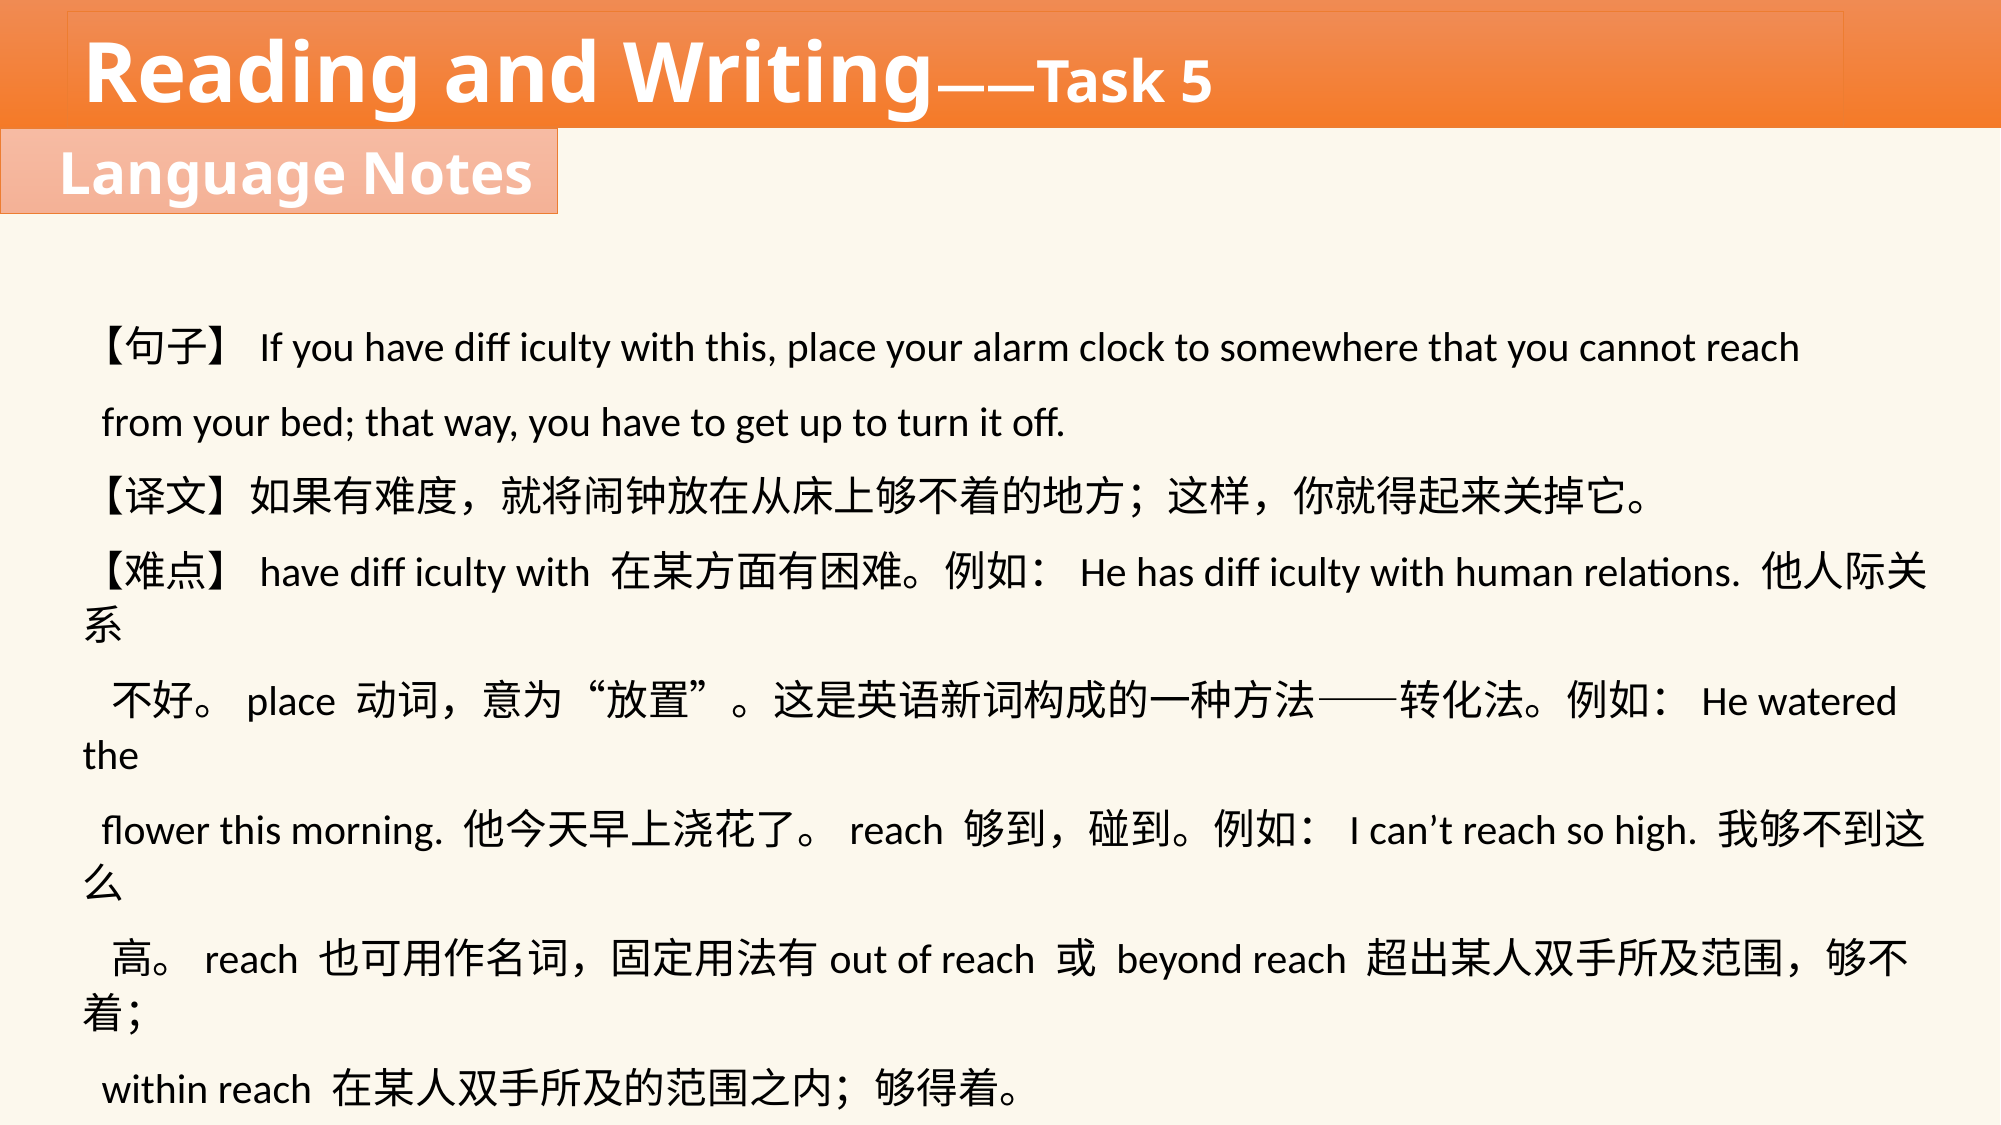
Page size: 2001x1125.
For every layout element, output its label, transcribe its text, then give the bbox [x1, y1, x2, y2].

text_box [0, 0, 2000, 215]
list 【句子】If you have diff iculty with this, place your alarm clock to somewhere that you cannot reach from your bed; that way, you have to get up to turn it off. 【译文】如果有难度，就将闹钟放在从床上够不着的地方；这样，你就得起来关掉它。 【难点】have diff iculty with 在某方面有困难。例如：He has diff iculty with human relations. 他人际关系 不好。place 动词，意为“放置”。这是英语新词构成的一种方法——转化法。例如：He watered the flower this morning. 他今天早上浇花了。reach 够到，碰到。例如：I can’t reach so high. 我够不到这么 高。reach 也可用作名词，固定用法有out of reach 或 beyond reach 超出某人双手所及范围，够不着； within reach 在某人双手所及的范围之内；够得着。 [67, 308, 1960, 1125]
